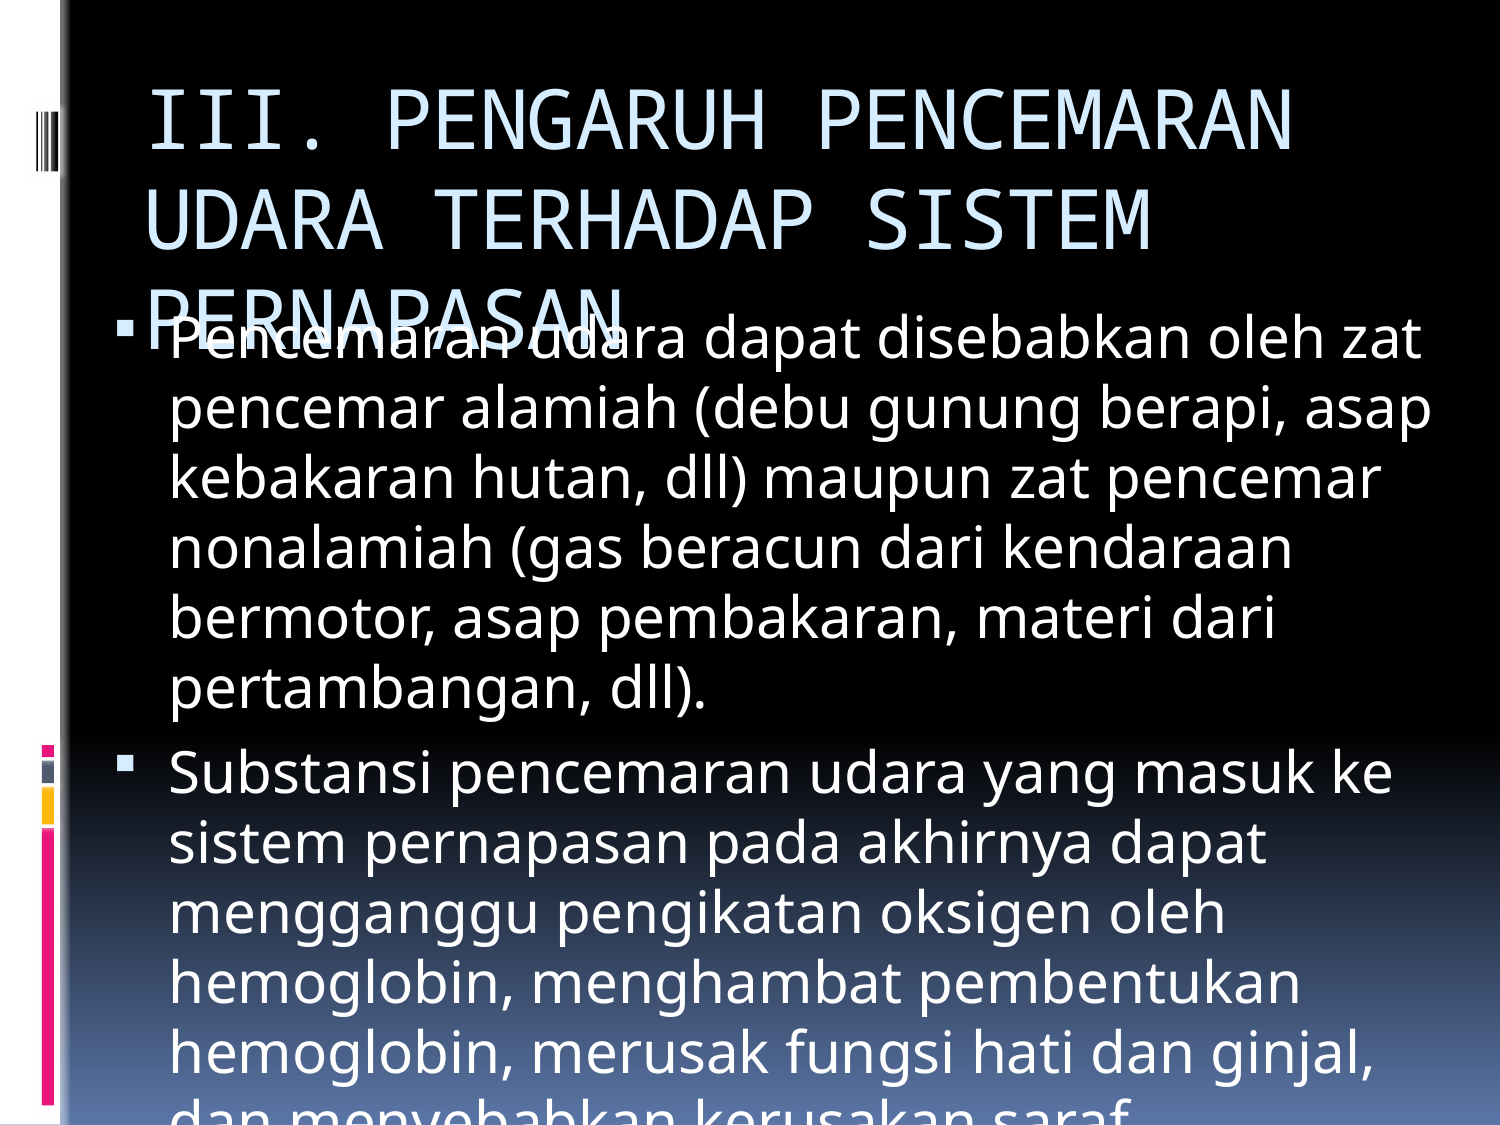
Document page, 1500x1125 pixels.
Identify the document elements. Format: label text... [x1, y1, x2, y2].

title III. PENGARUH PENCEMARAN UDARA TERHADAP SISTEM PERNAPASAN [128, 58, 1479, 305]
list Pencemaran udara dapat disebabkan oleh zat pencemar alamiah (debu gunung berapi, asap kebakaran hutan, dll) maupun zat pencemar nonalamiah (gas beracun dari kendaraan bermotor, asap pembakaran, materi dari pertambangan, dll). Substansi pencemaran udara yang masuk ke sistem pernapasan pada akhirnya dapat mengganggu pengikatan oksigen oleh hemoglobin, menghambat pembentukan hemoglobin, merusak fungsi hati dan ginjal, dan menyebabkan kerusakan saraf. [86, 292, 1465, 1043]
